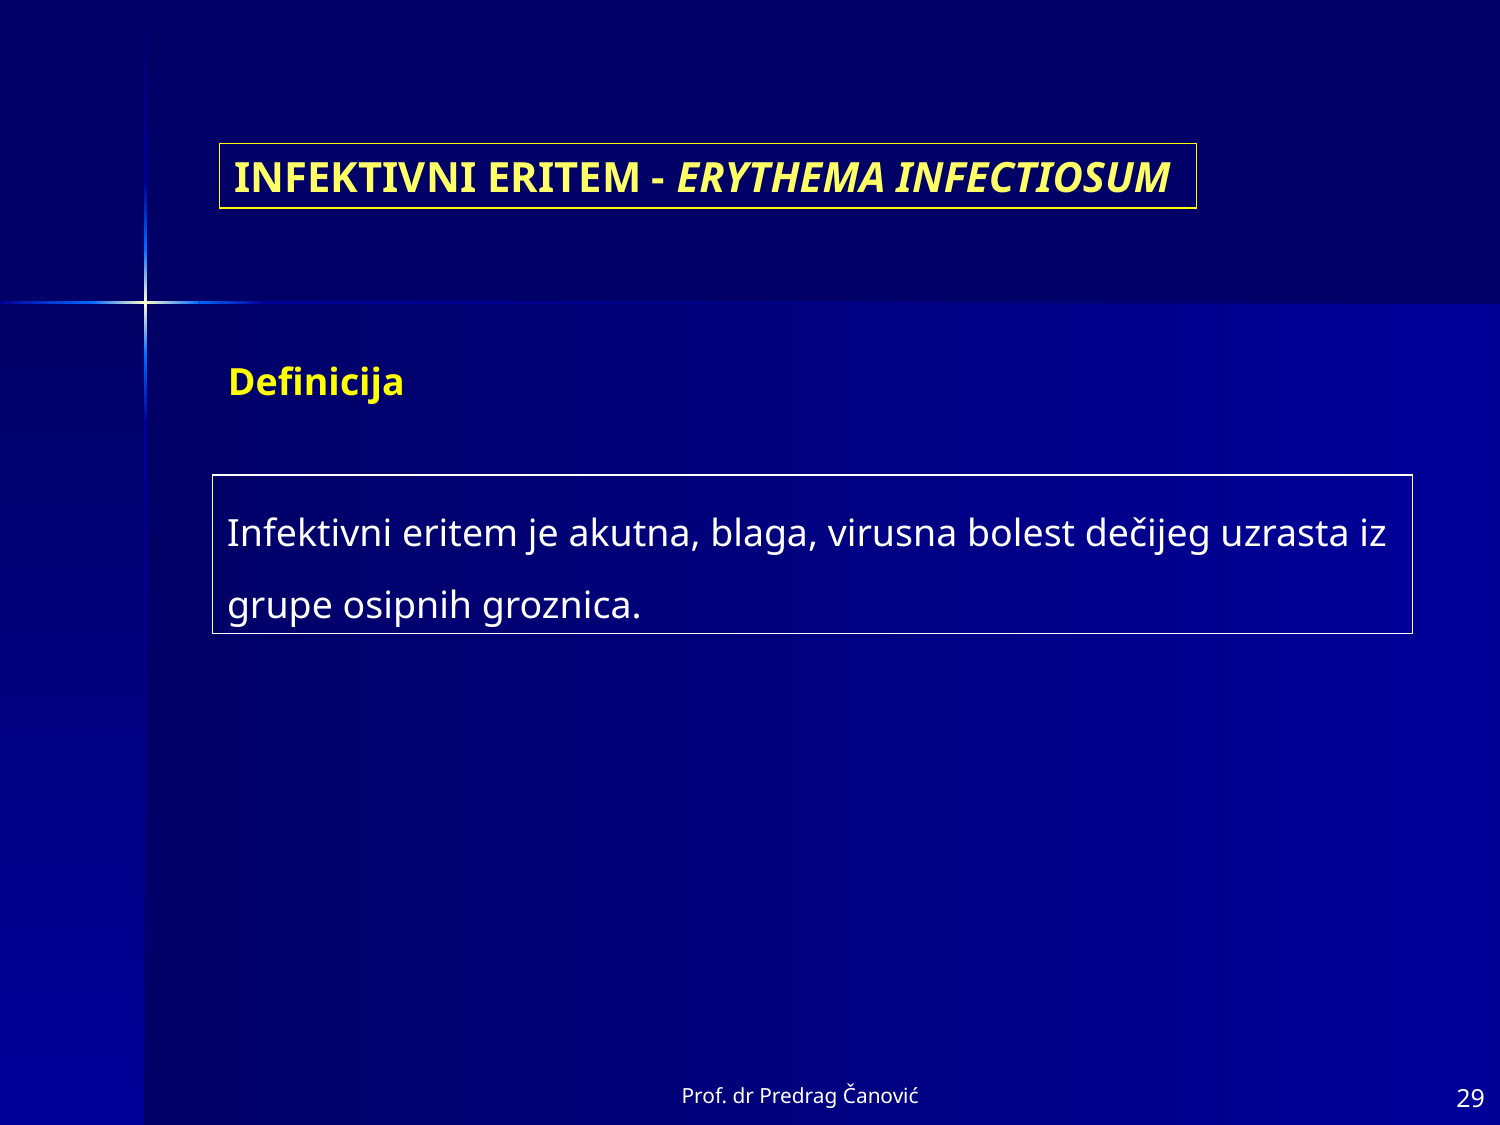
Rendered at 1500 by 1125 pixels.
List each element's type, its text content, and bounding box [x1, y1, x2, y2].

slide_number 29 [1187, 1074, 1500, 1125]
footer Prof. dr Predrag Čanović [562, 1074, 1038, 1125]
text_box Definicija [213, 350, 421, 410]
text_box Infektivni eritem je akutna, blaga, virusna bolest dečijeg uzrasta iz grupe osipnih groznica. [212, 474, 1413, 634]
text_box INFEKTIVNI ERITEM - ERYTHEMA INFECTIOSUM [219, 143, 1197, 208]
